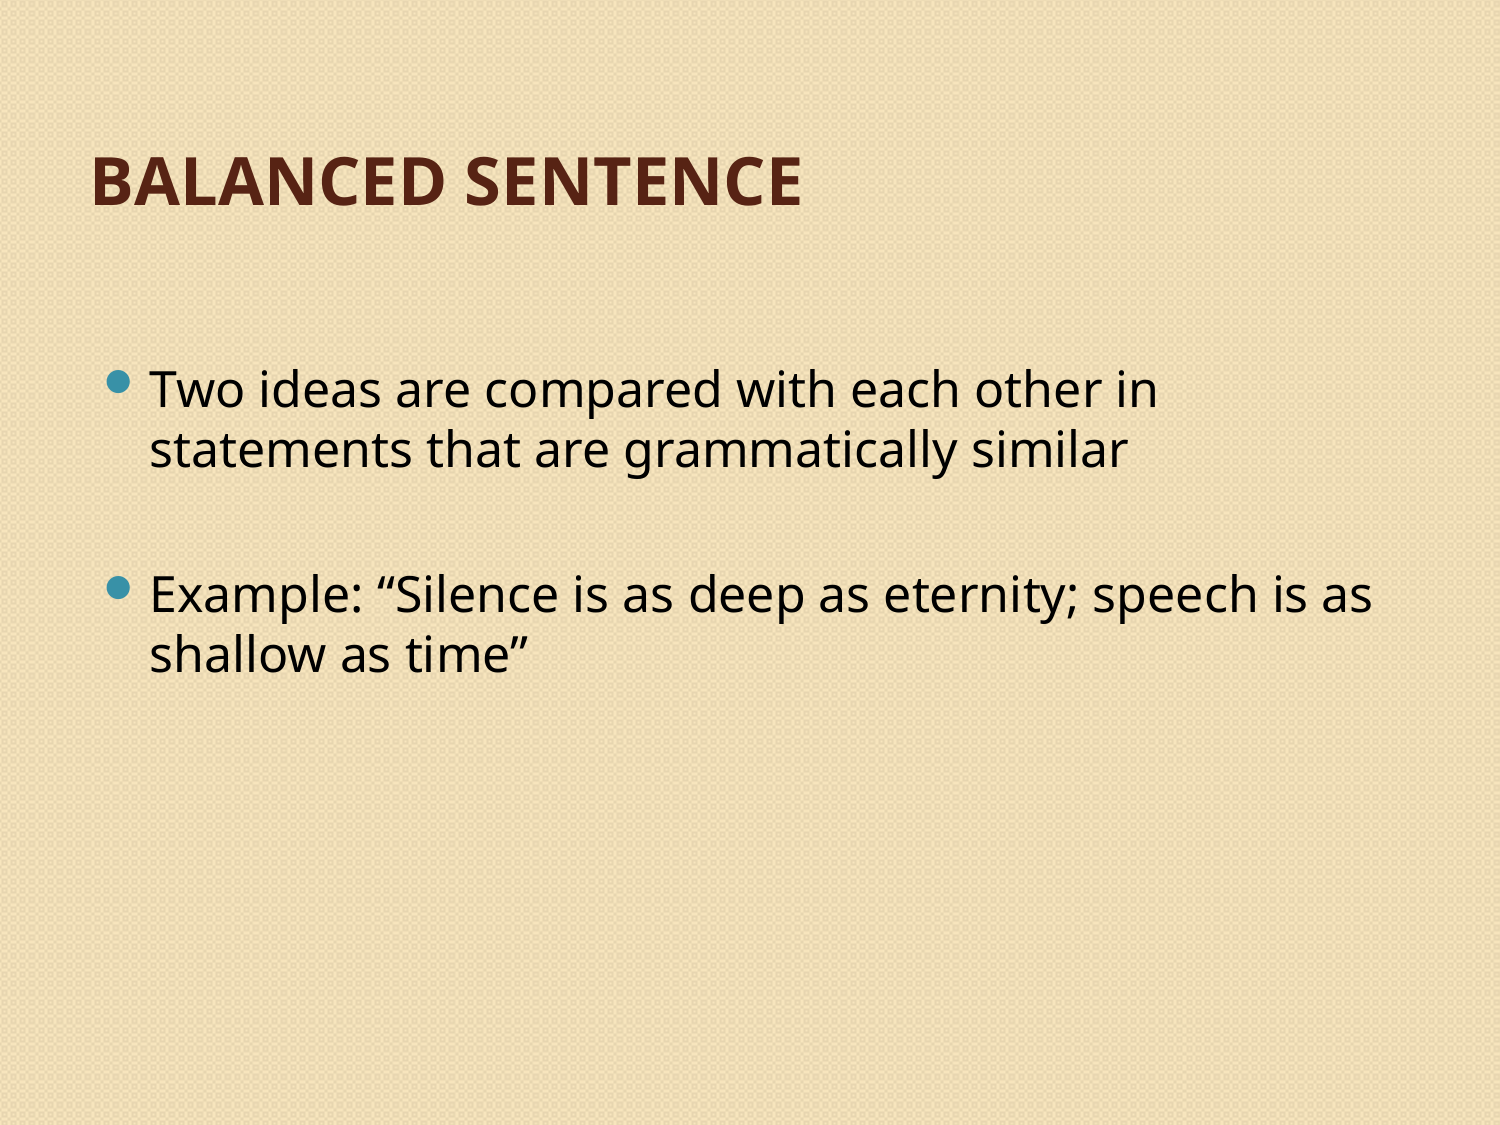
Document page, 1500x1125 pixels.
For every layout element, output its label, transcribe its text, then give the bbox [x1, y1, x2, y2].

title Balanced sentence [75, 35, 875, 227]
list Two ideas are compared with each other in statements that are grammatically similar Example: “Silence is as deep as eternity; speech is as shallow as time” [75, 350, 1413, 1005]
